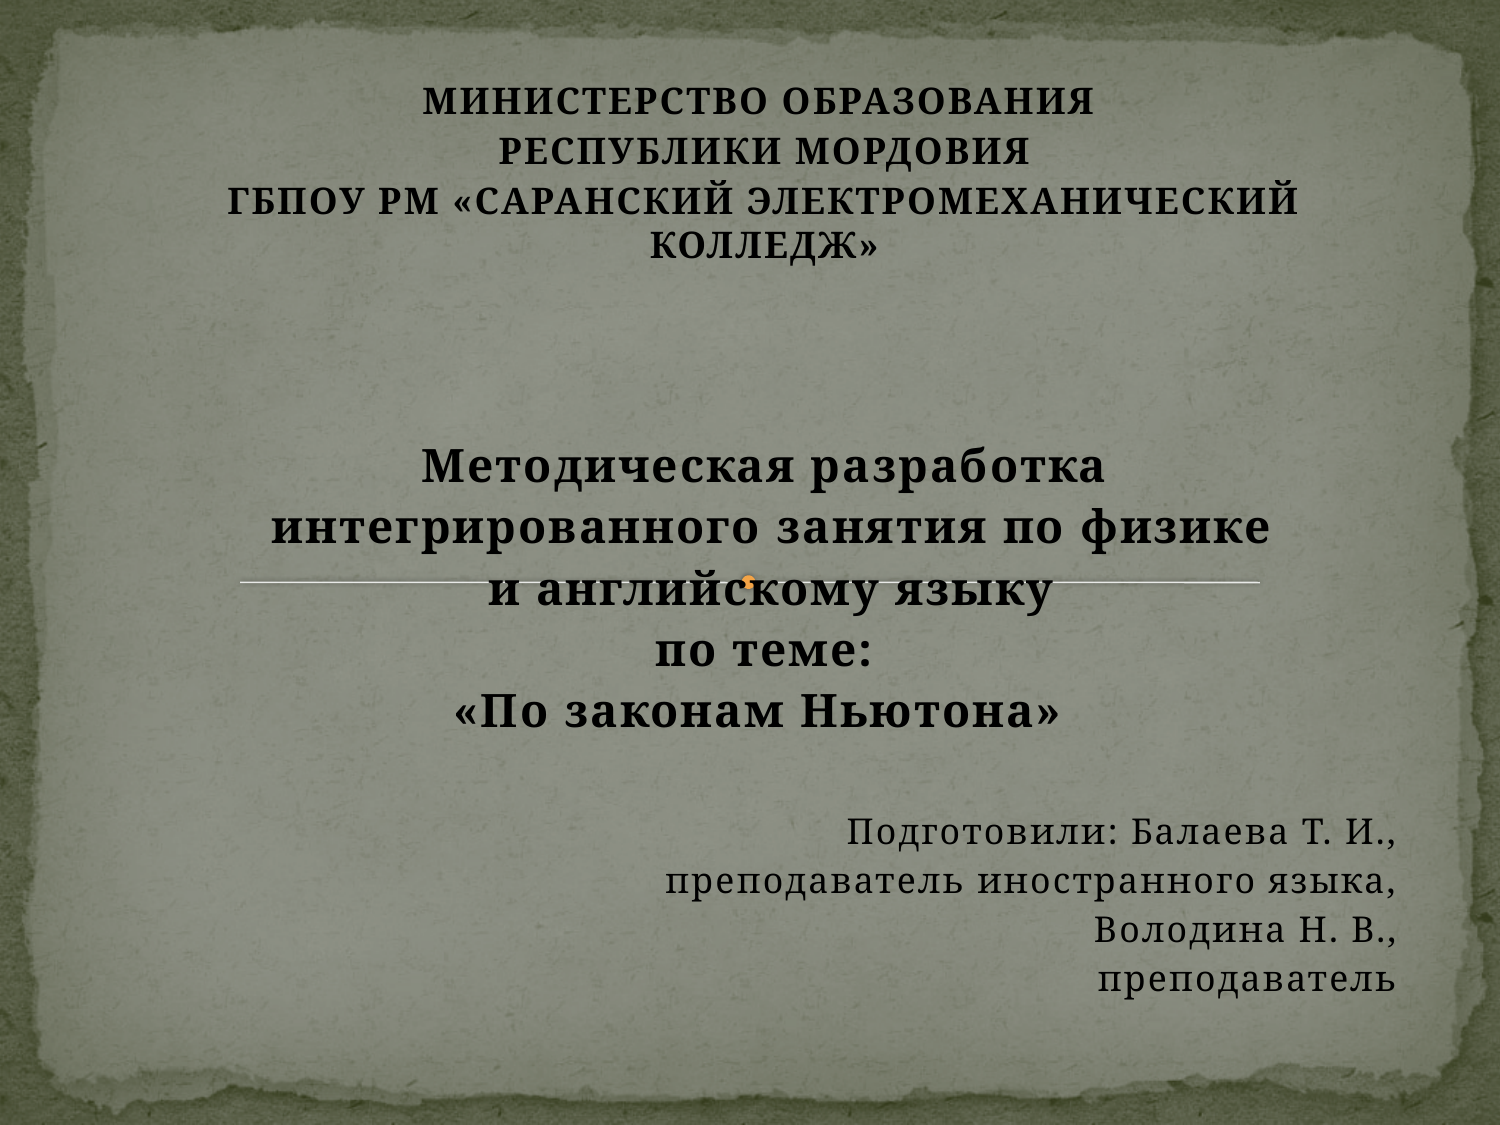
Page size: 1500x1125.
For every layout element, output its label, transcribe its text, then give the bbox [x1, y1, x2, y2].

subtitle МИНИСТЕРСТВО ОБРАЗОВАНИЯ РЕСПУБЛИКИ МОРДОВИЯ ГБПОУ РМ «САРАНСКИЙ ЭЛЕКТРОМЕХАНИЧЕСКИЙ КОЛЛЕДЖ» Методическая разработка интегрированного занятия по физике и английскому языку по теме: «По законам Ньютона» Подготовили: Балаева Т. И., преподаватель иностранного языка, Володина Н. В., преподаватель [105, 70, 1424, 1020]
